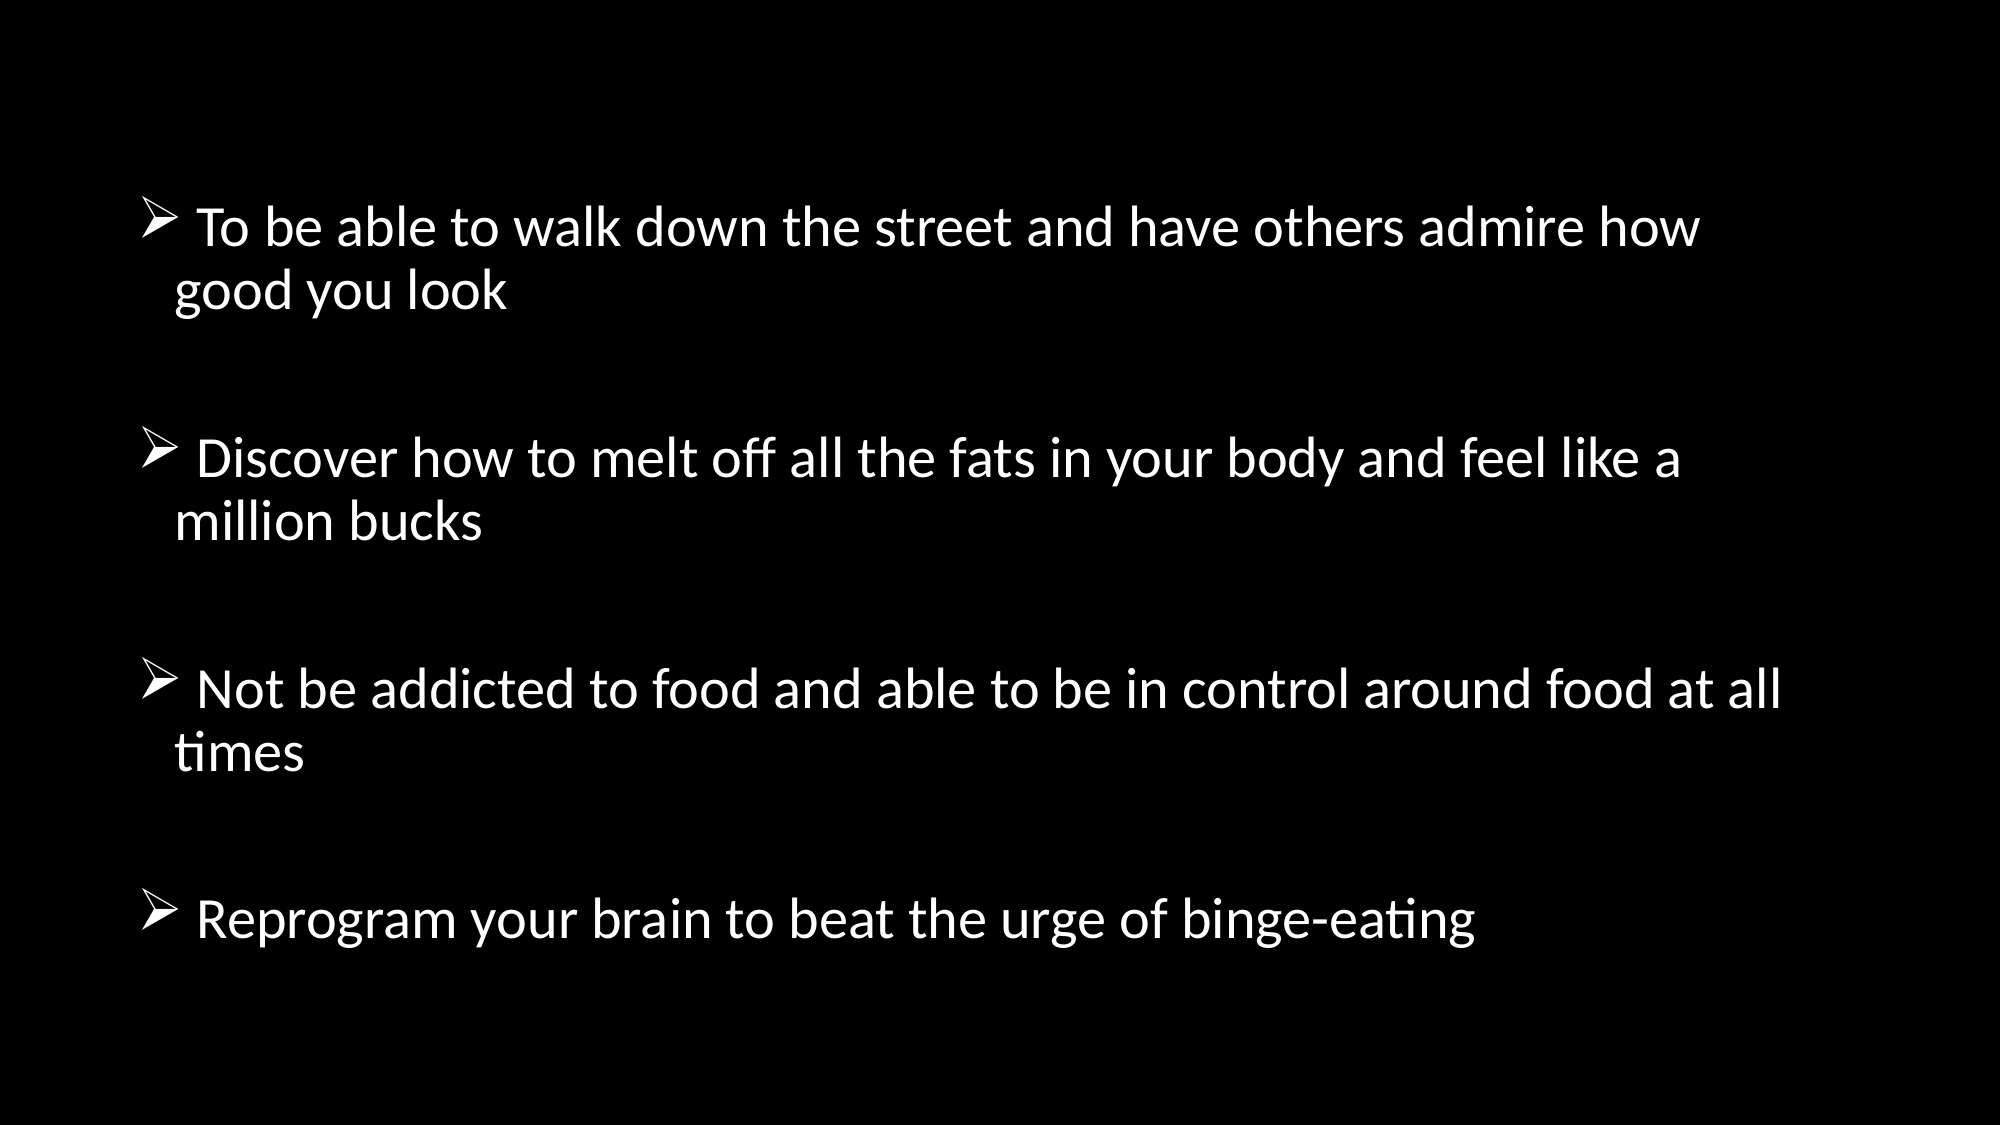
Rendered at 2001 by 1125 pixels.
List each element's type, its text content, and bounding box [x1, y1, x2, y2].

list To be able to walk down the street and have others admire how good you look Discover how to melt off all the fats in your body and feel like a million bucks Not be addicted to food and able to be in control around food at all times Reprogram your brain to beat the urge of binge-eating [122, 189, 1848, 903]
